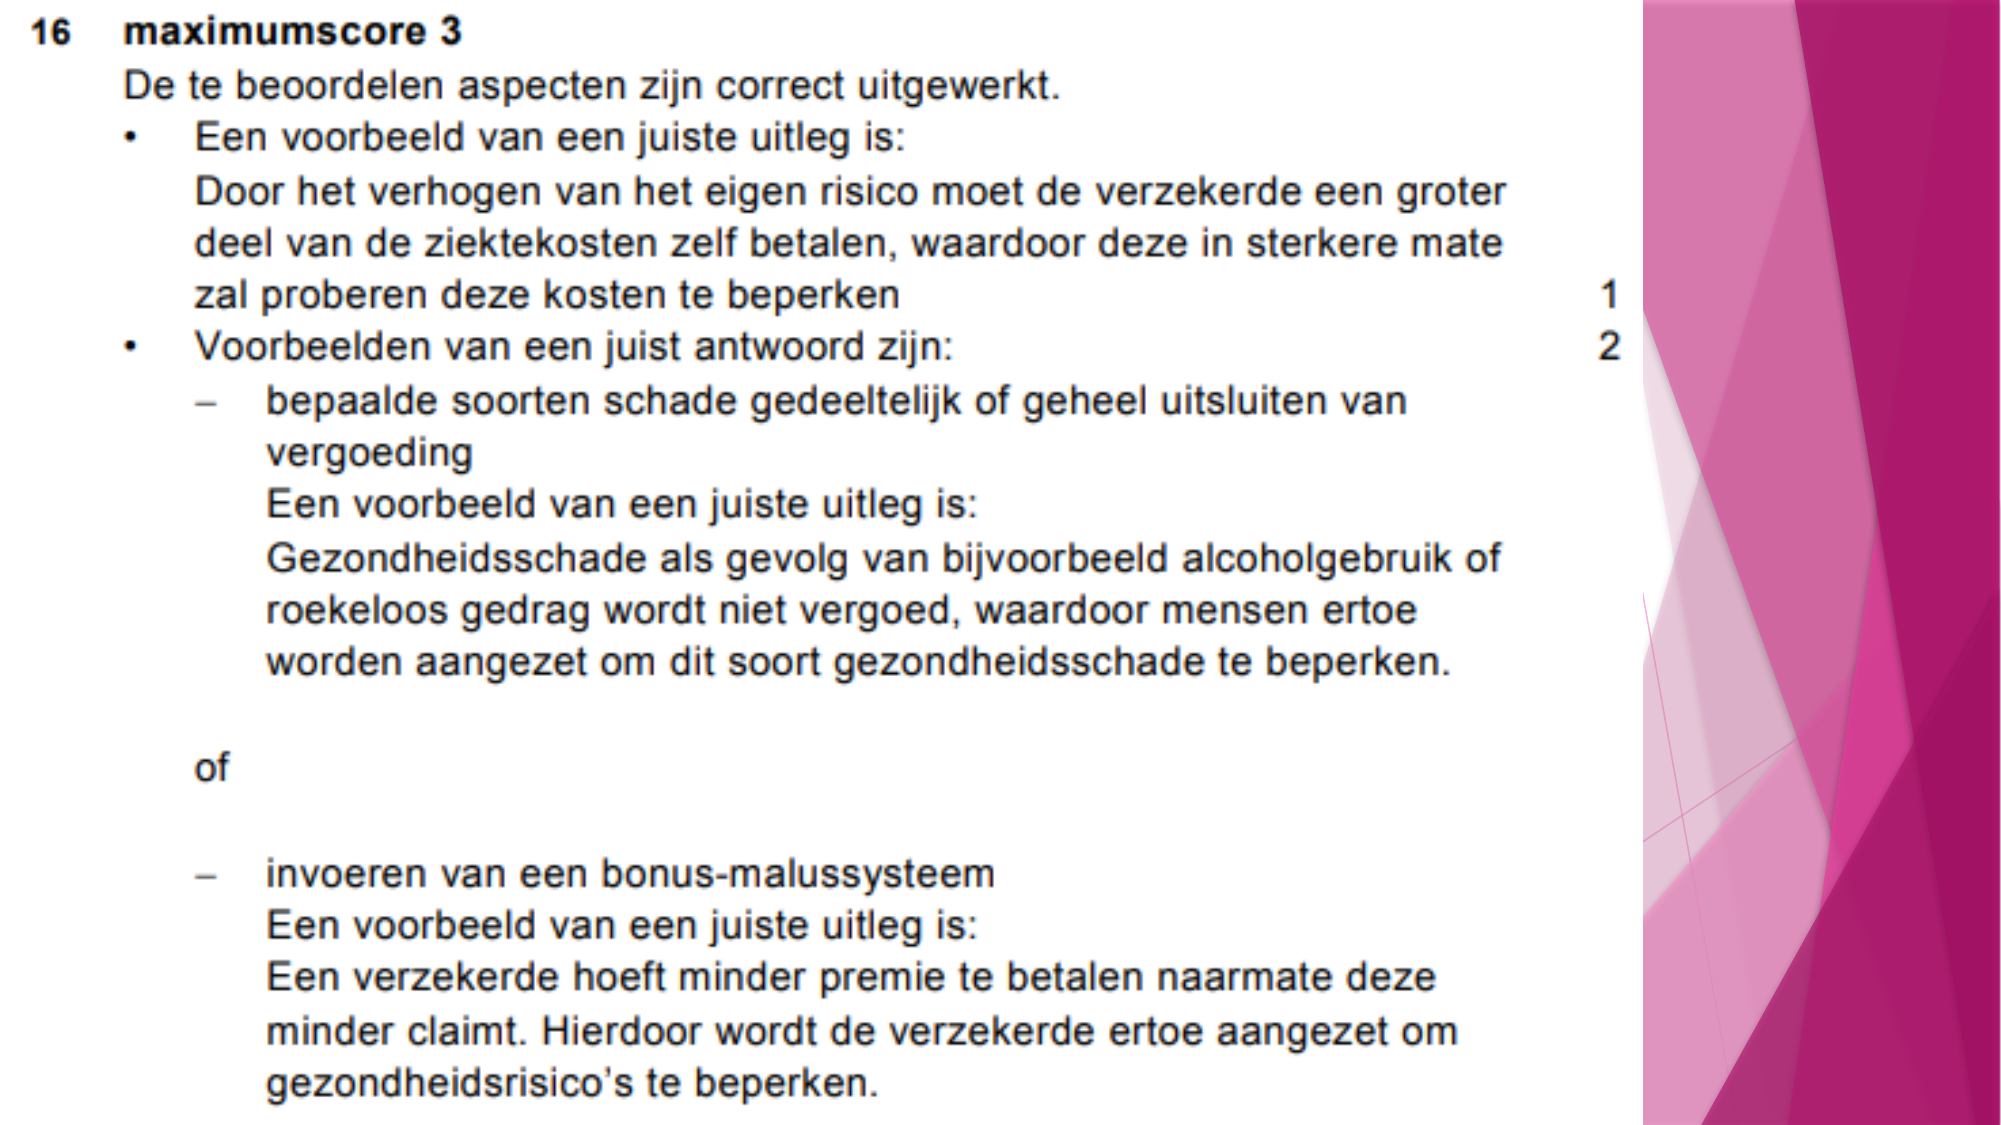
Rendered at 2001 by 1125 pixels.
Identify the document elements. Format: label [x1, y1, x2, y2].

picture [0, 0, 1643, 1125]
